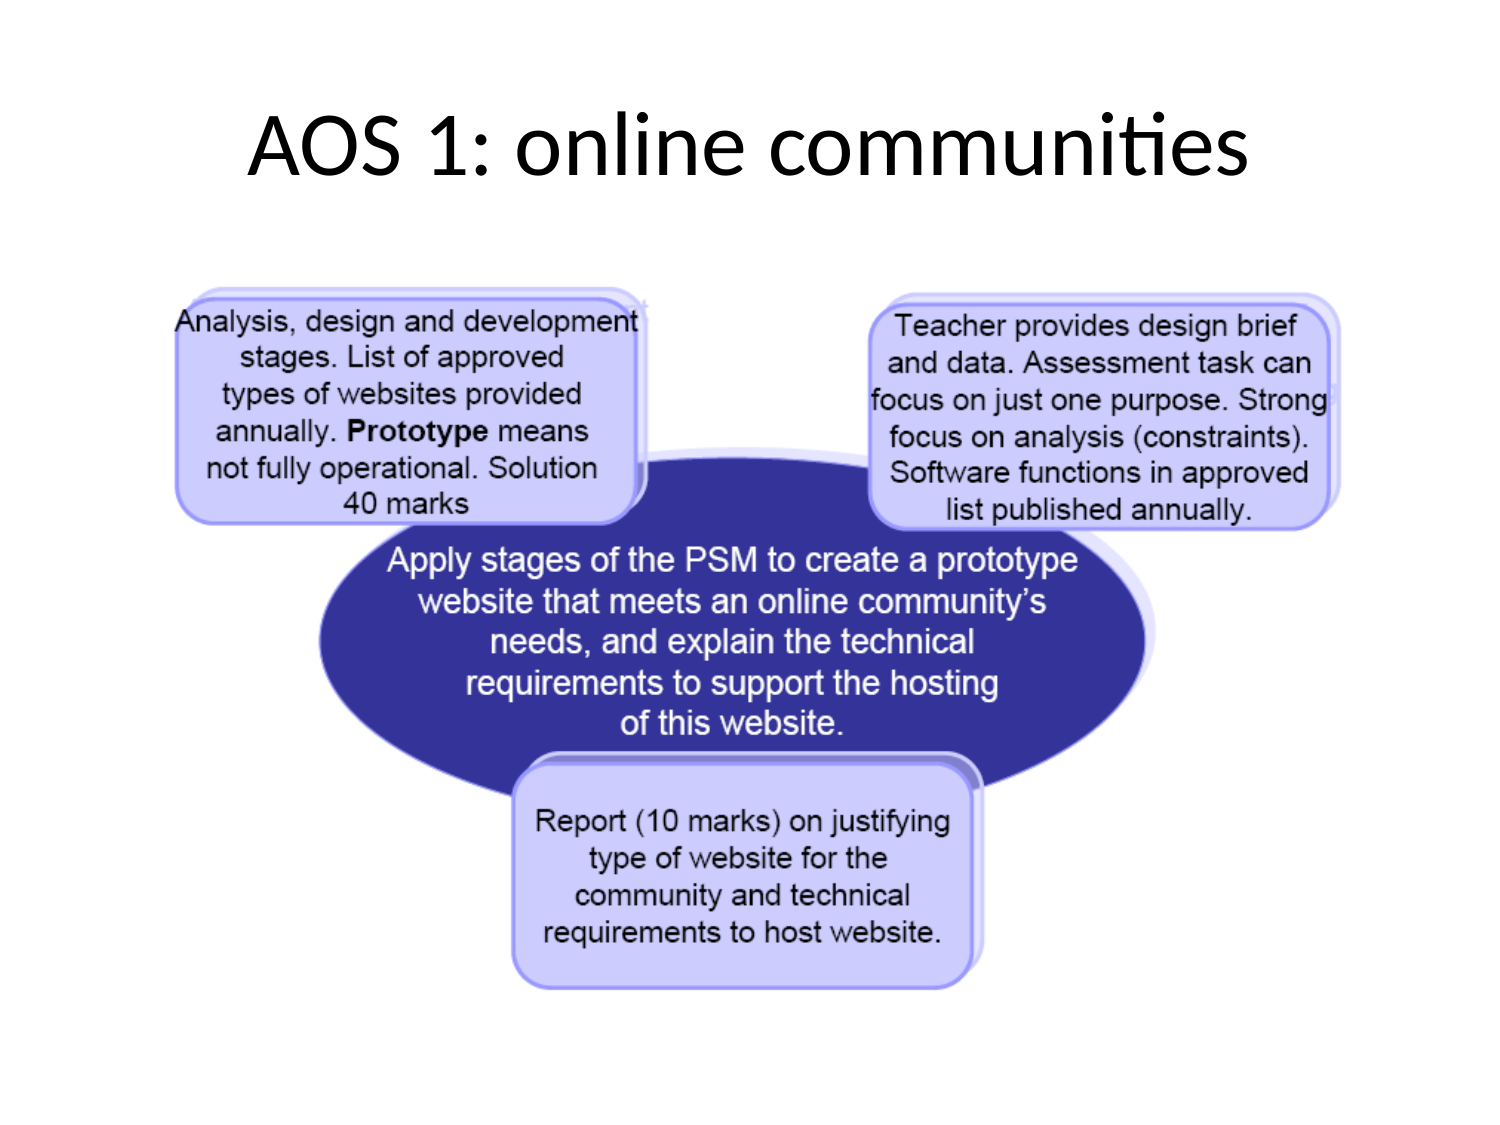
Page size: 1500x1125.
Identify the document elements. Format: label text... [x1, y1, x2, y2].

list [156, 262, 1343, 1006]
title AOS 1: online communities [74, 44, 1426, 233]
